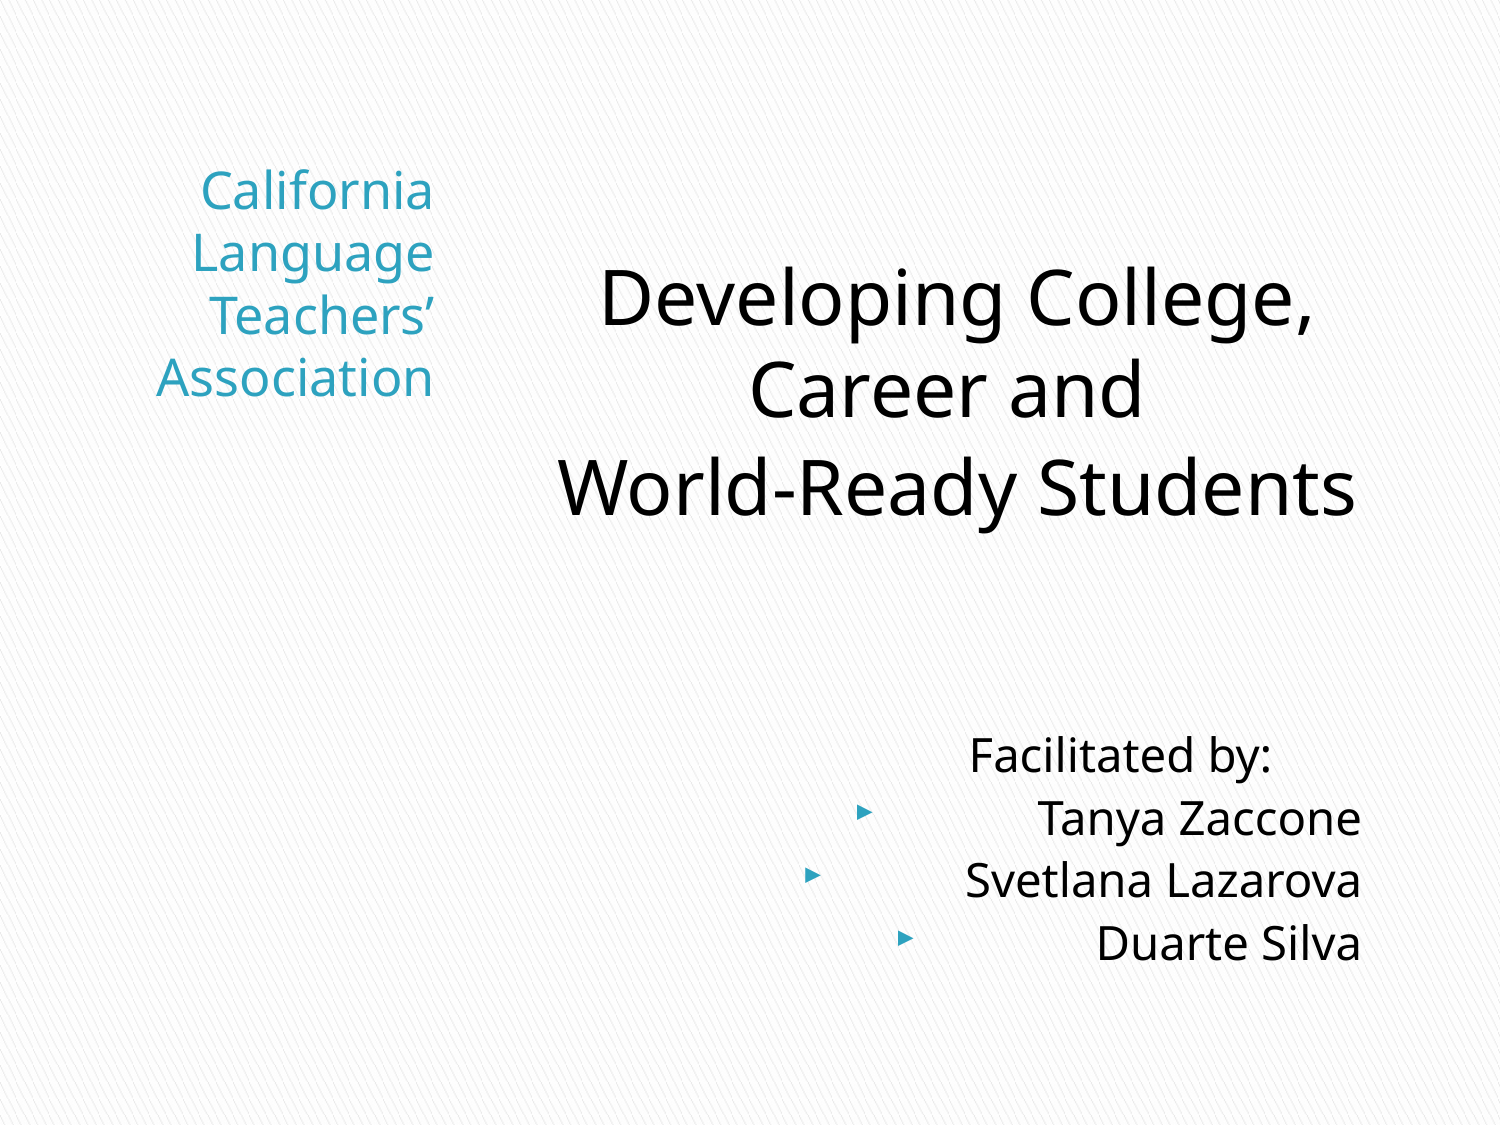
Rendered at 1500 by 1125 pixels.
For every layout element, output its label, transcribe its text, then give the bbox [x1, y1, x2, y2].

list Developing College, Career and World-Ready Students Facilitated by: Tanya Zaccone Svetlana Lazarova Duarte Silva [537, 45, 1377, 1000]
title California Language Teachers’ Association [62, 149, 450, 388]
